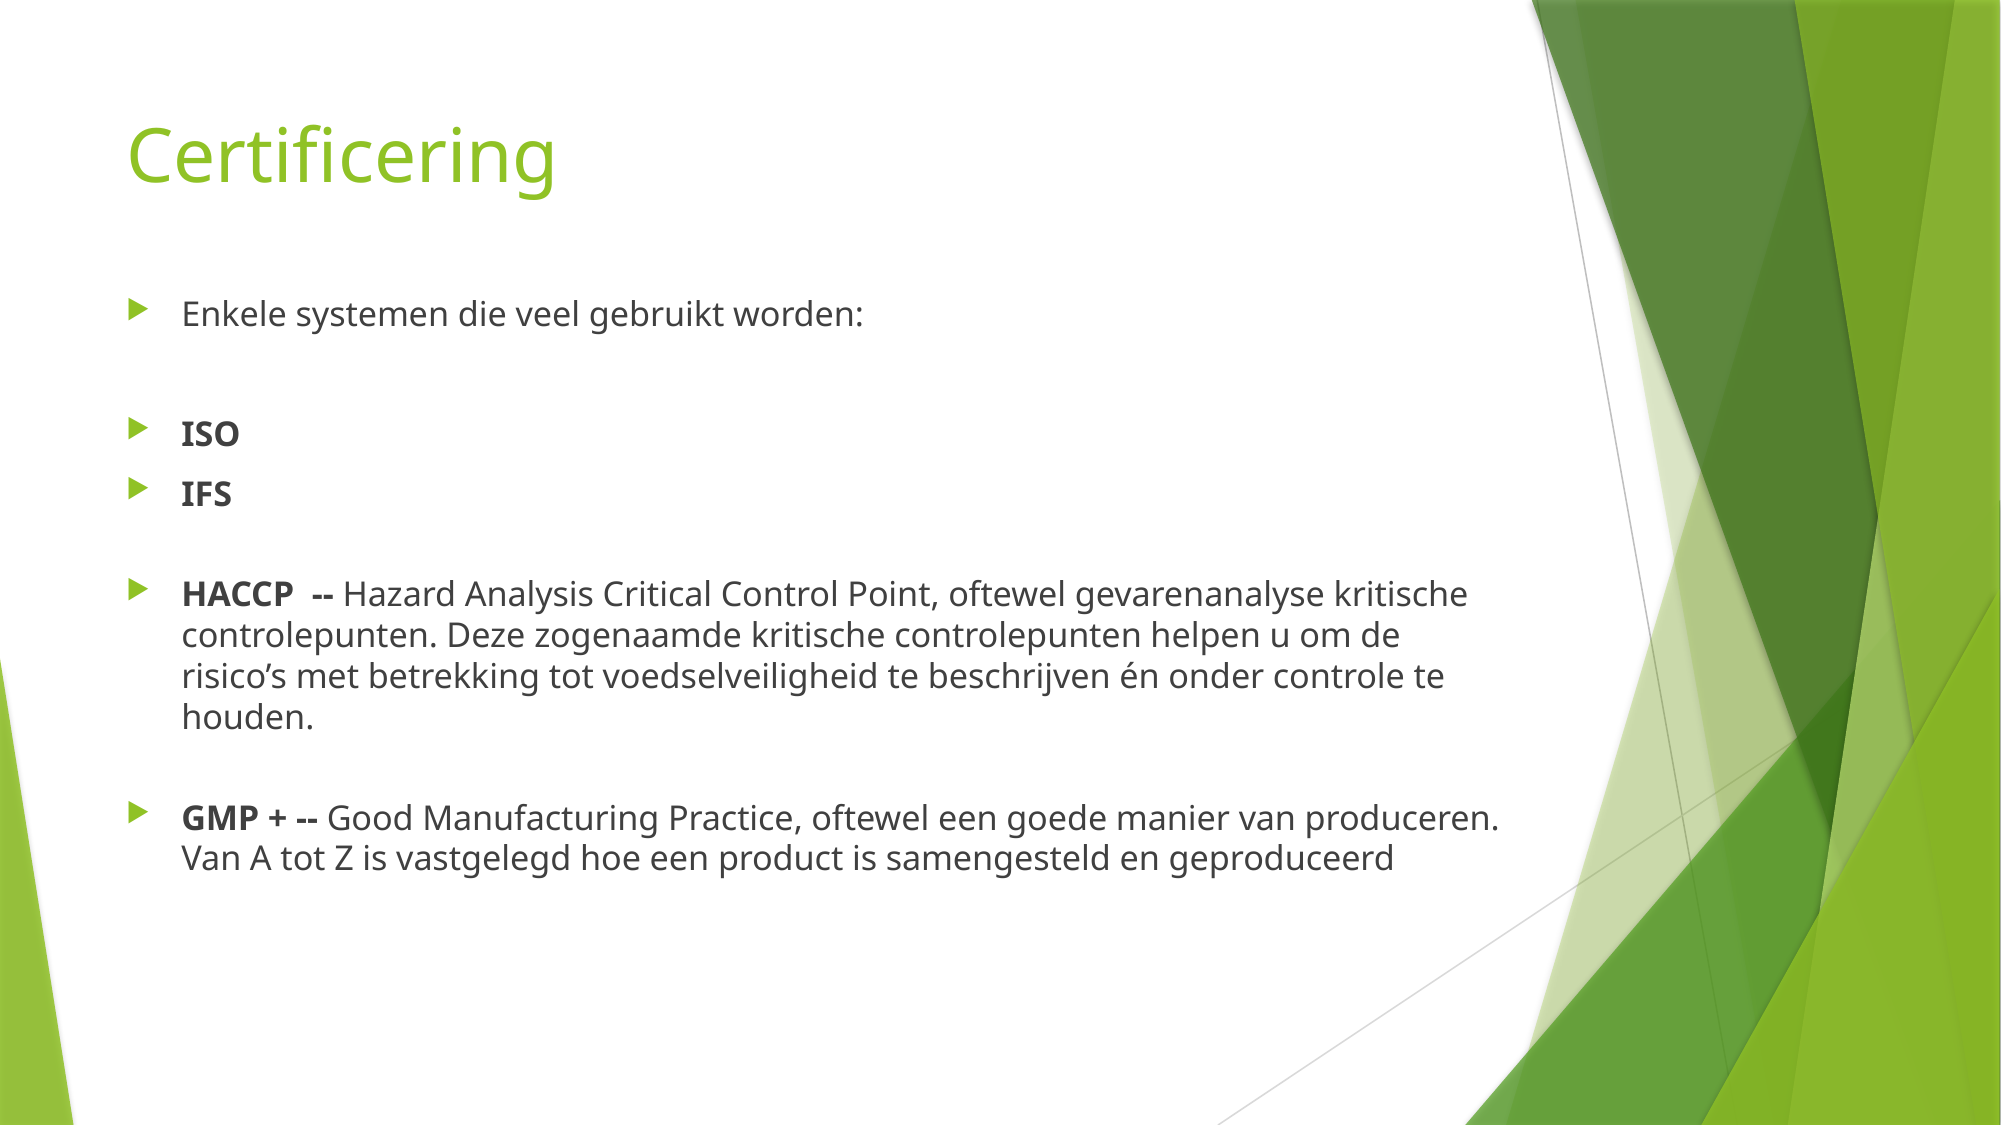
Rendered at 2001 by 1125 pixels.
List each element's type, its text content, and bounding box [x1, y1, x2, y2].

title Certificering [111, 99, 1522, 285]
list Enkele systemen die veel gebruikt worden: ISO IFS HACCP -- Hazard Analysis Critical Control Point, oftewel gevarenanalyse kritische controlepunten. Deze zogenaamde kritische controlepunten helpen u om de risico’s met betrekking tot voedselveiligheid te beschrijven én onder controle te houden. GMP + -- Good Manufacturing Practice, oftewel een goede manier van produceren. Van A tot Z is vastgelegd hoe een product is samengesteld en geproduceerd [111, 285, 1522, 992]
